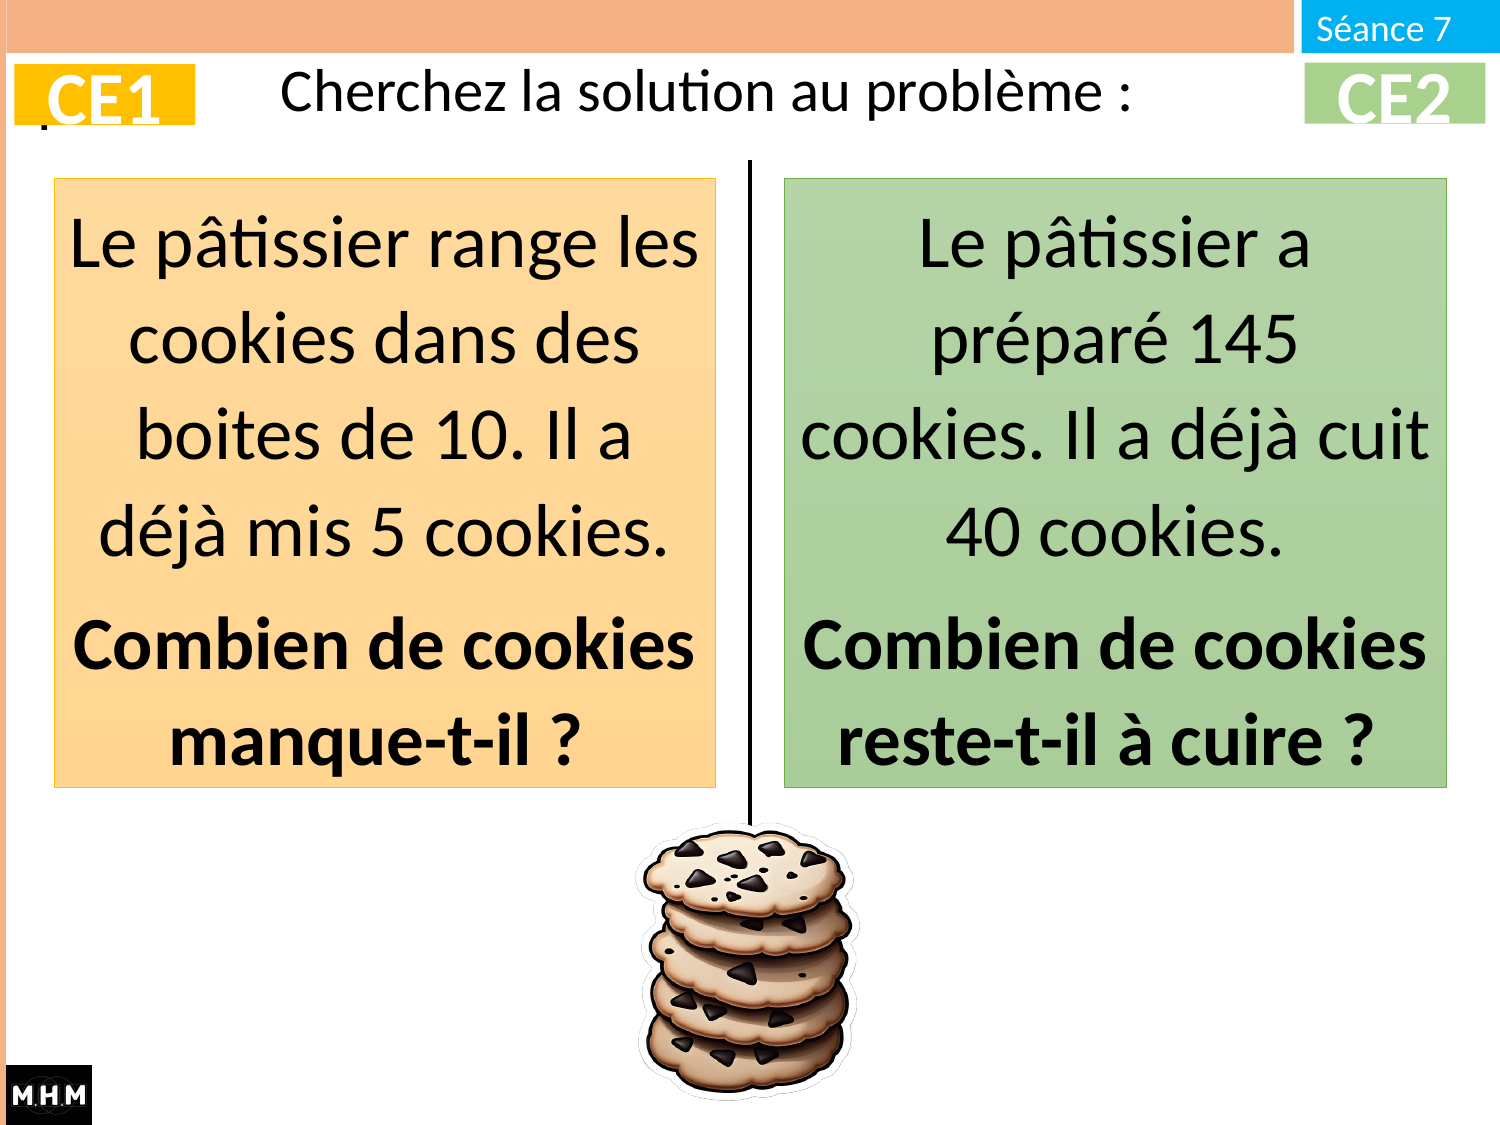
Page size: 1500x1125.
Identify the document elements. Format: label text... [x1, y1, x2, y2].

text_box CE2 [1303, 62, 1487, 125]
picture [542, 769, 945, 1125]
text_box Cherchez la solution au problème : [265, 6, 1500, 131]
text_box Le pâtissier range les cookies dans des boites de 10. Il a déjà mis 5 cookies. Combien de cookies manque-t-il ? [54, 178, 716, 788]
picture [6, 1065, 92, 1125]
text_box Le pâtissier a préparé 145 cookies. Il a déjà cuit 40 cookies. Combien de cookies reste-t-il à cuire ? [784, 178, 1447, 788]
text_box CE1 [13, 63, 196, 126]
